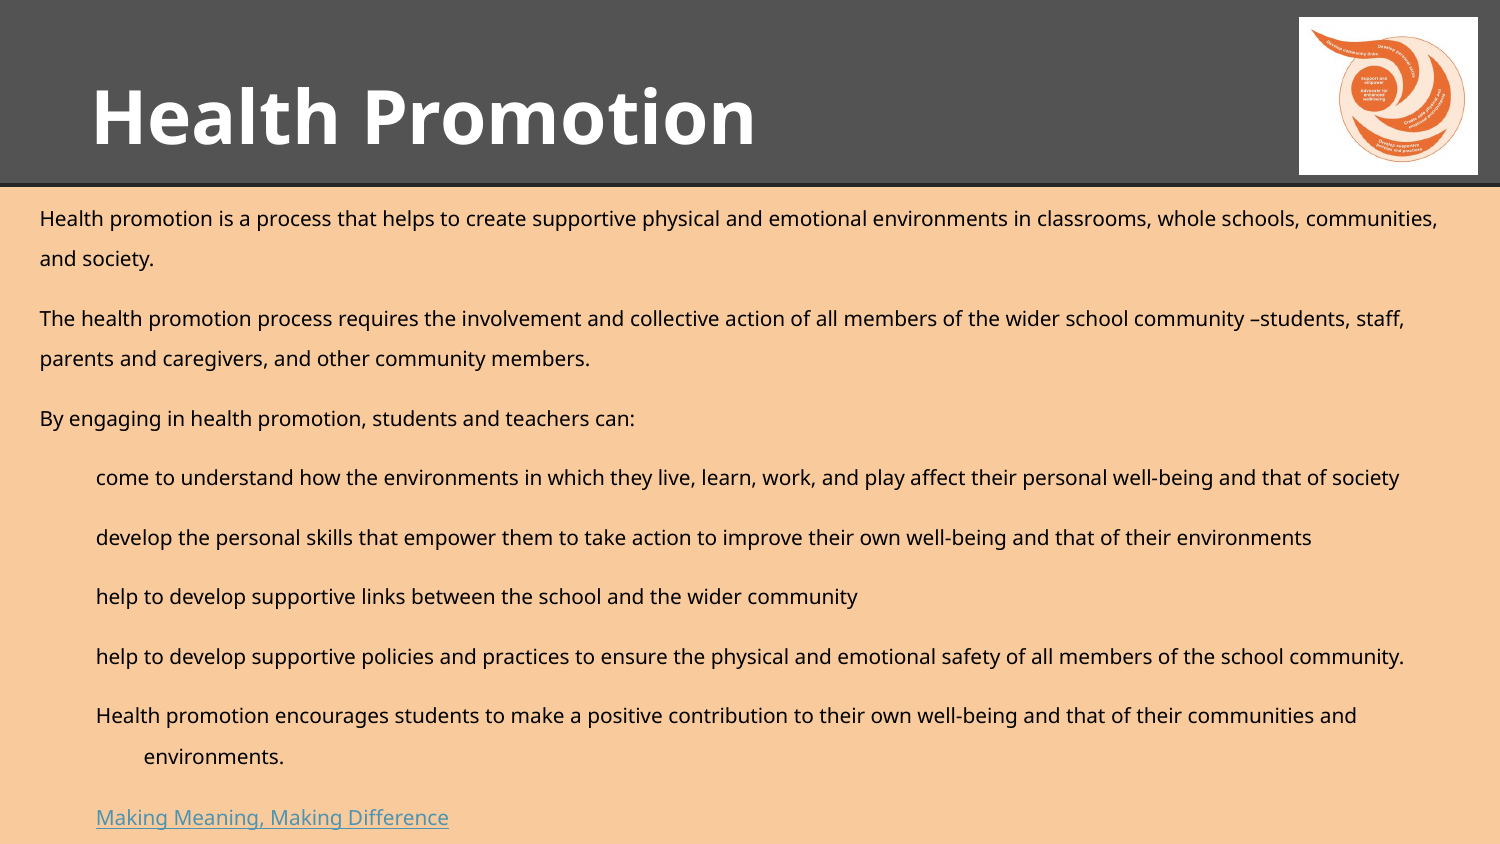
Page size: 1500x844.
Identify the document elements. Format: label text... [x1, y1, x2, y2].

picture [1299, 17, 1478, 175]
title Health Promotion [75, 33, 1294, 174]
list Health promotion is a process that helps to create supportive physical and emotional environments in classrooms, whole schools, communities, and society. The health promotion process requires the involvement and collective action of all members of the wider school community –students, staff, parents and caregivers, and other community members. By engaging in health promotion, students and teachers can: come to understand how the environments in which they live, learn, work, and play affect their personal well-being and that of society develop the personal skills that empower them to take action to improve their own well-being and that of their environments help to develop supportive links between the school and the wider community help to develop supportive policies and practices to ensure the physical and emotional safety of all members of the school community. Health promotion encourages students to make a positive contribution to their own well-being and that of their communities and environments. Making Meaning, Making Difference [24, 174, 1478, 844]
